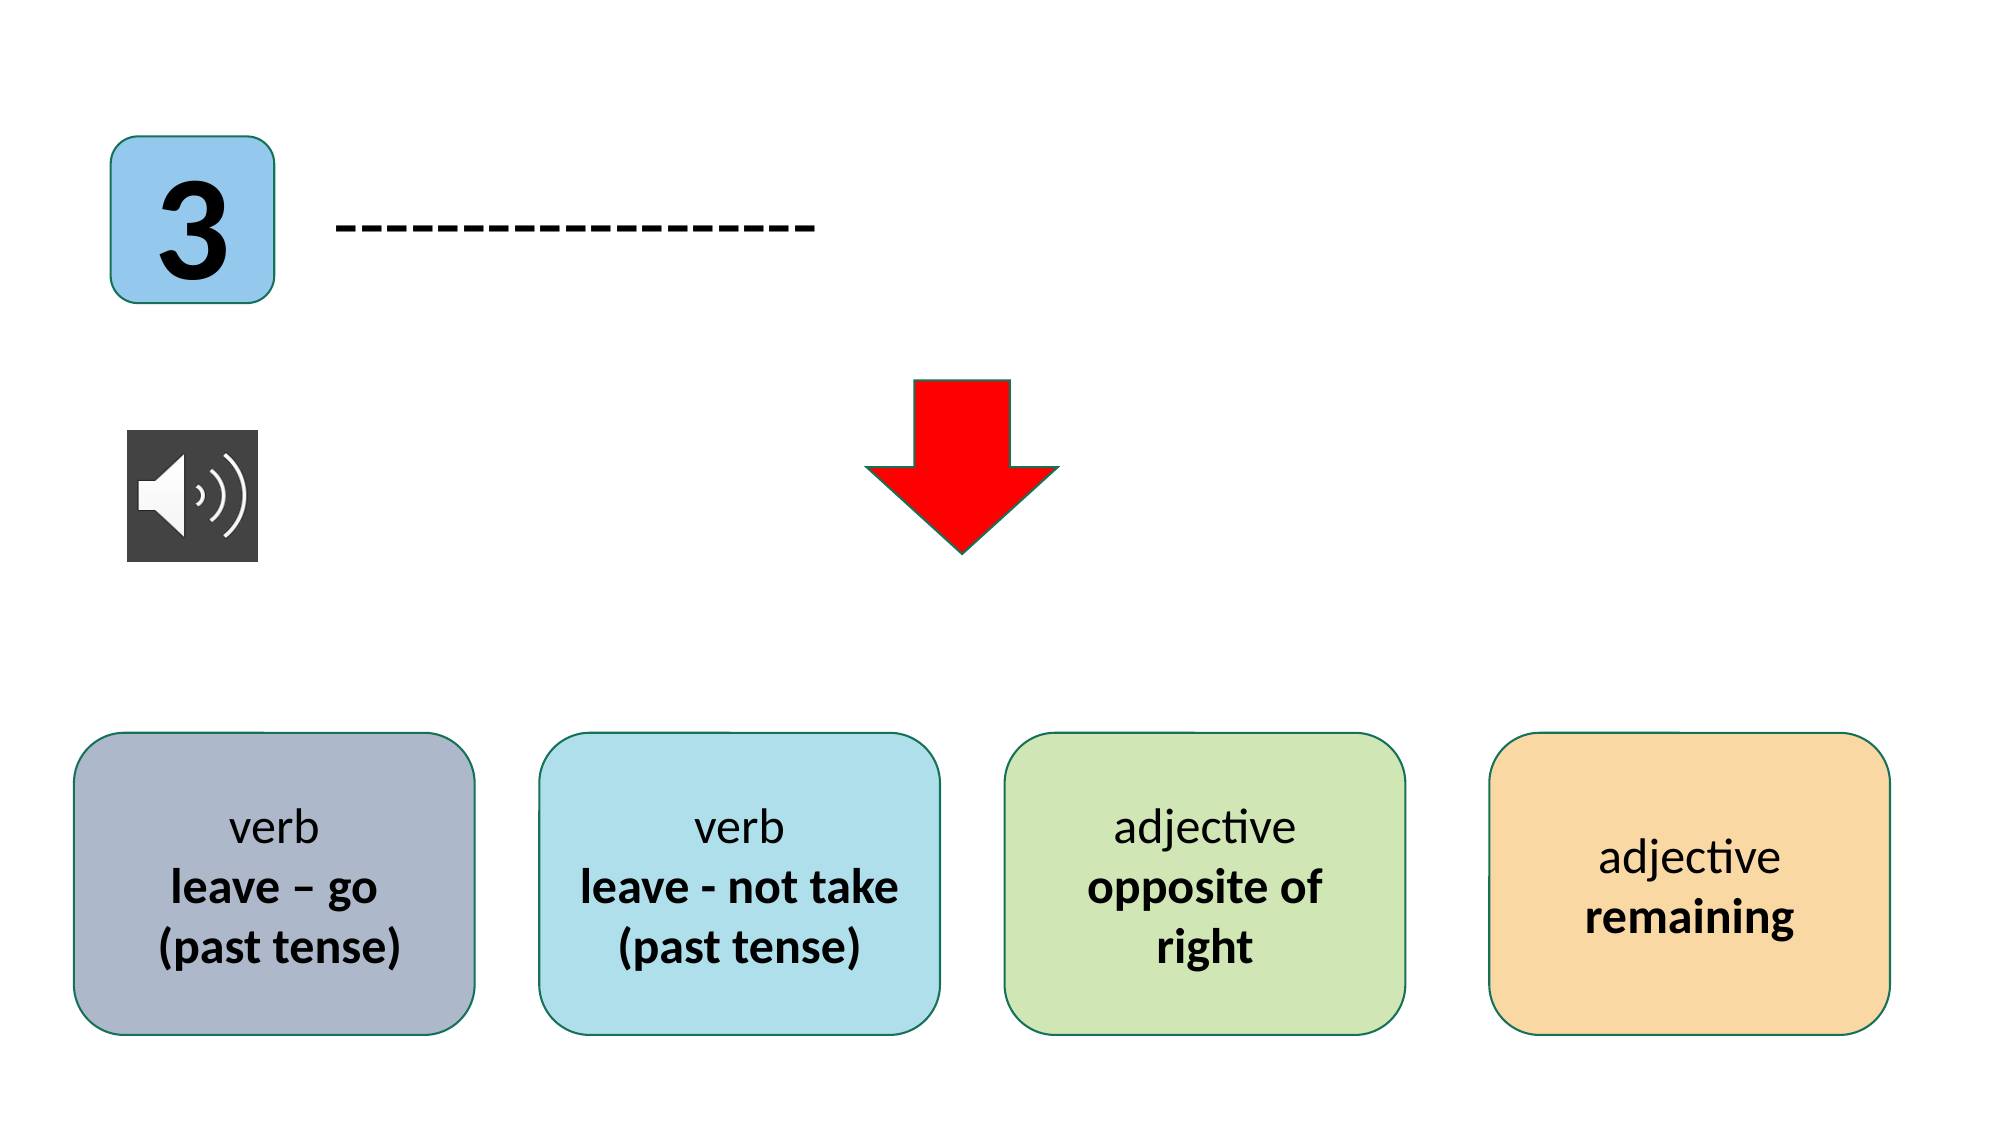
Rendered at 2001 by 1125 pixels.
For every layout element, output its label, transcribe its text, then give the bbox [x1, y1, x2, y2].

text_box adjective opposite of right [1003, 731, 1407, 1036]
text_box adjective remaining [1488, 731, 1892, 1036]
text_box ------------------- [319, 161, 1859, 277]
picture [125, 429, 260, 563]
text_box 3 [109, 135, 276, 305]
text_box verb leave - not take (past tense) [538, 731, 942, 1036]
text_box verb leave – go (past tense) [72, 731, 476, 1036]
text_box [863, 379, 1061, 556]
